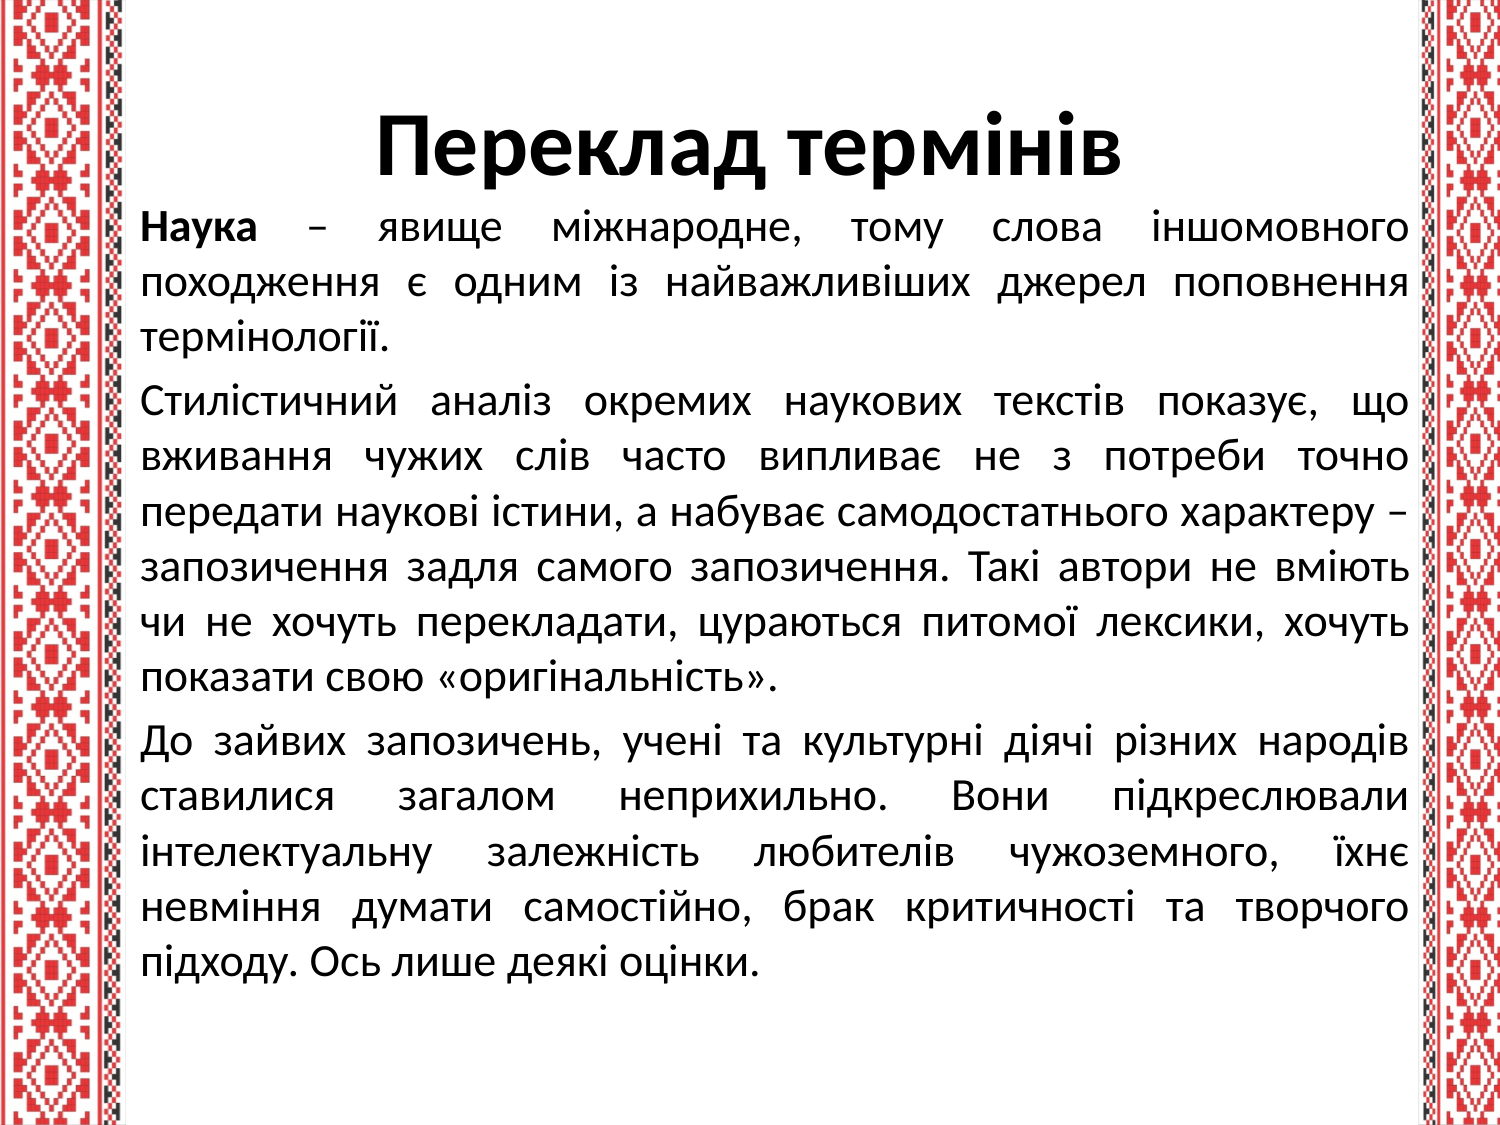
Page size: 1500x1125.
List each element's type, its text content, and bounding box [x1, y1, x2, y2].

title Переклад термінів [126, 45, 1418, 187]
picture [0, 1, 614, 1124]
picture [911, 1, 1500, 1124]
list Наука – явище міжнародне, тому слова іншомовного походження є одним із найважливіших джерел поповнення термінології. Стилістичний аналіз окремих наукових текстів показує, що вживання чужих слів часто випливає не з потреби точно передати наукові істини, а набуває самодостатнього характеру – запозичення задля самого запозичення. Такі автори не вміють чи не хочуть перекладати, цураються питомої лексики, хочуть показати свою «оригінальність». До зайвих запозичень, учені та культурні діячі різних народів ставилися загалом неприхильно. Вони підкреслювали інтелектуальну залежність любителів чужоземного, їхнє невміння думати самостійно, брак критичності та творчого підходу. Ось лише деякі оцінки. [126, 187, 1418, 1005]
